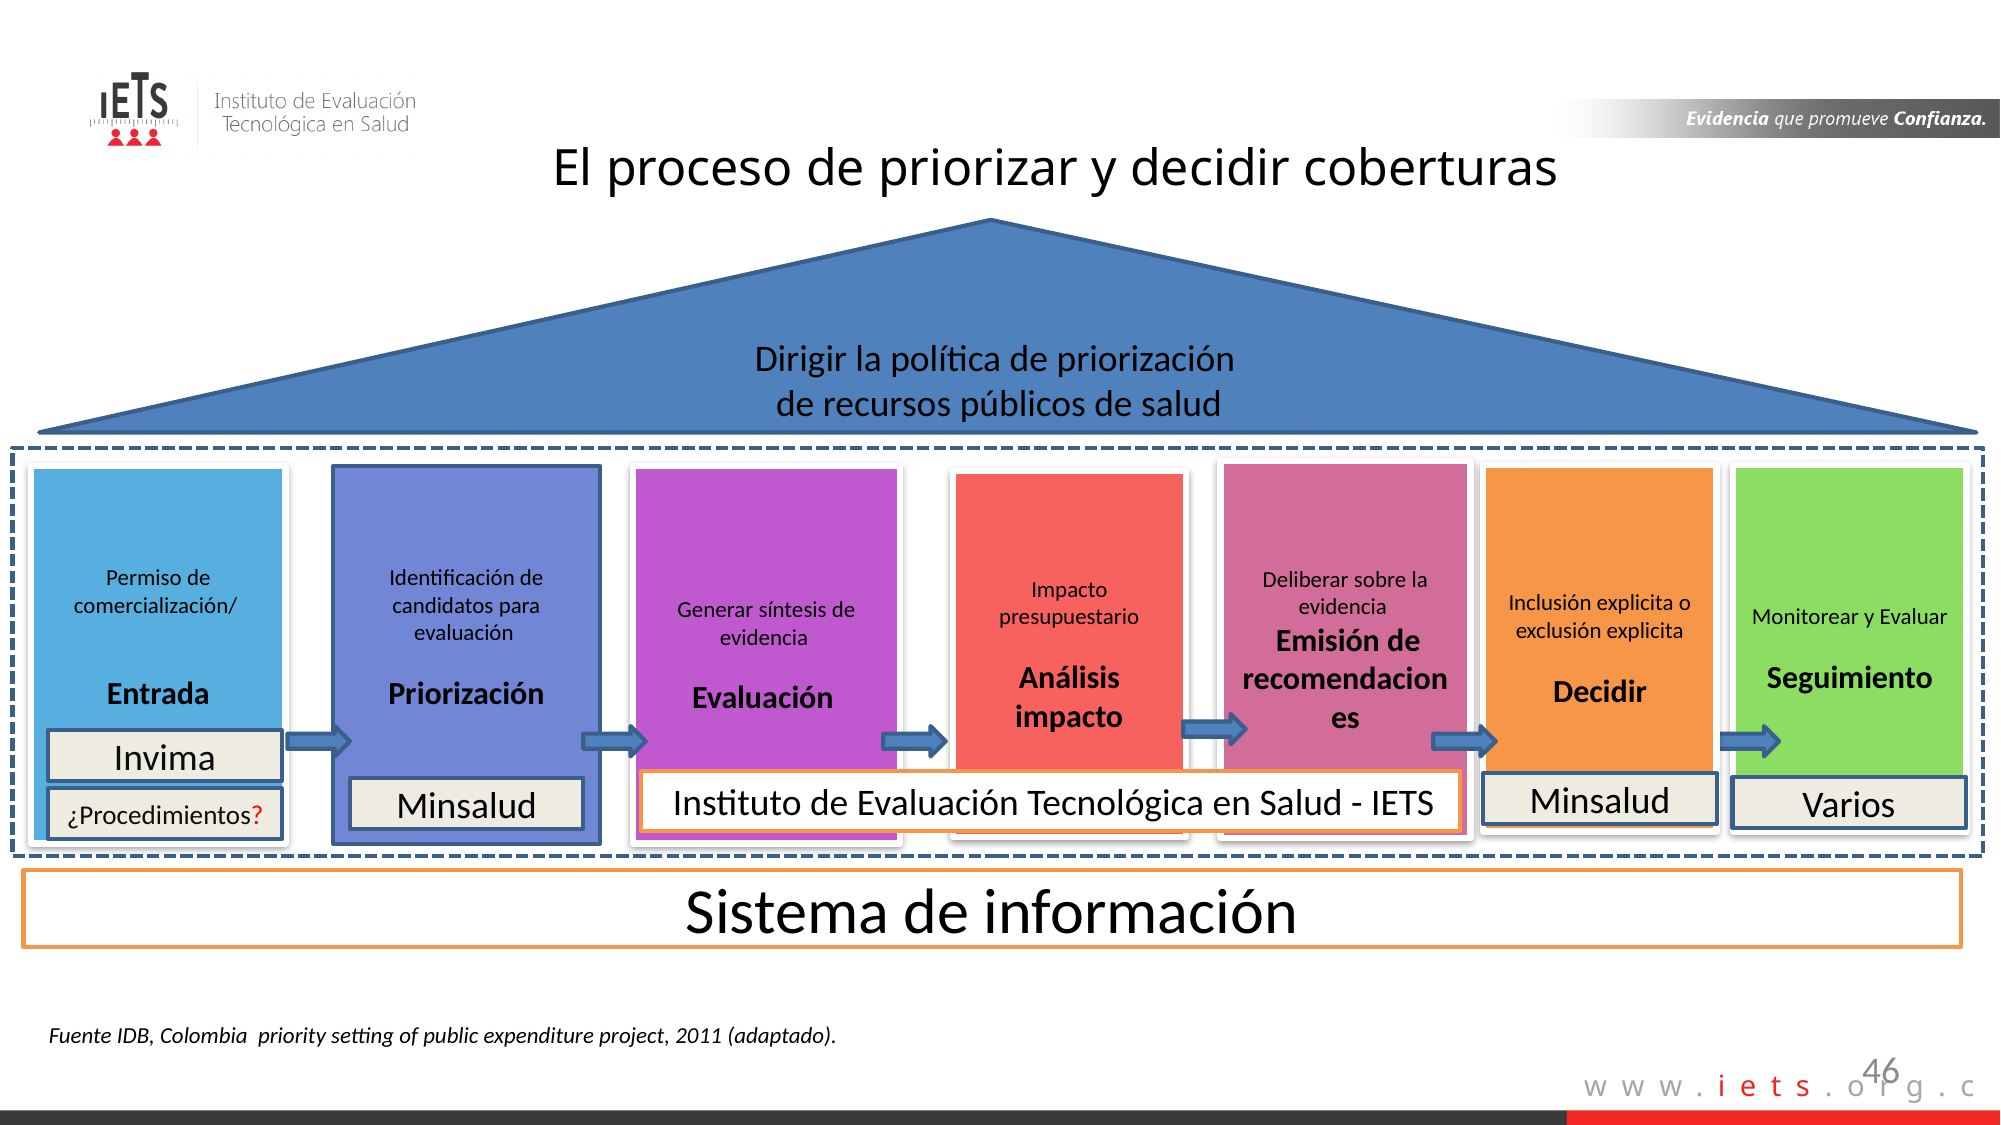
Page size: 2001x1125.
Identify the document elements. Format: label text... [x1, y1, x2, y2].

slide_number 46 [1440, 1046, 1900, 1103]
text_box Deliberar sobre la evidencia Emisión de recomendaciones [1217, 458, 1474, 841]
text_box ¿Procedimientos? [46, 786, 284, 841]
text_box [10, 446, 1985, 858]
text_box [881, 724, 948, 759]
text_box [1724, 724, 1782, 759]
text_box Inclusión explicita o exclusión explicita Decidir [1480, 462, 1720, 835]
text_box [1181, 711, 1248, 747]
text_box Sistema de información [21, 868, 1963, 949]
text_box [285, 724, 352, 759]
text_box Fuente IDB, Colombia priority setting of public expenditure project, 2011 (adaptado). [34, 1013, 1147, 1056]
text_box [39, 798, 288, 860]
text_box Varios [1730, 775, 1968, 830]
text_box Invima [46, 728, 284, 783]
title El proceso de priorizar y decidir coberturas [23, 128, 2000, 220]
text_box Minsalud [1481, 771, 1719, 826]
text_box Permiso de comercialización/ Entrada [28, 463, 289, 847]
picture [1546, 99, 2000, 128]
text_box Dirigir la política de priorización de recursos públicos de salud [37, 217, 1979, 435]
text_box Instituto de Evaluación Tecnológica en Salud - IETS [639, 769, 1462, 833]
text_box Minsalud [348, 776, 585, 831]
text_box [581, 724, 648, 759]
picture [90, 54, 422, 128]
text_box Monitorear y Evaluar Seguimiento [1730, 462, 1970, 835]
text_box [1431, 724, 1498, 759]
text_box Ministerio [350, 831, 584, 837]
